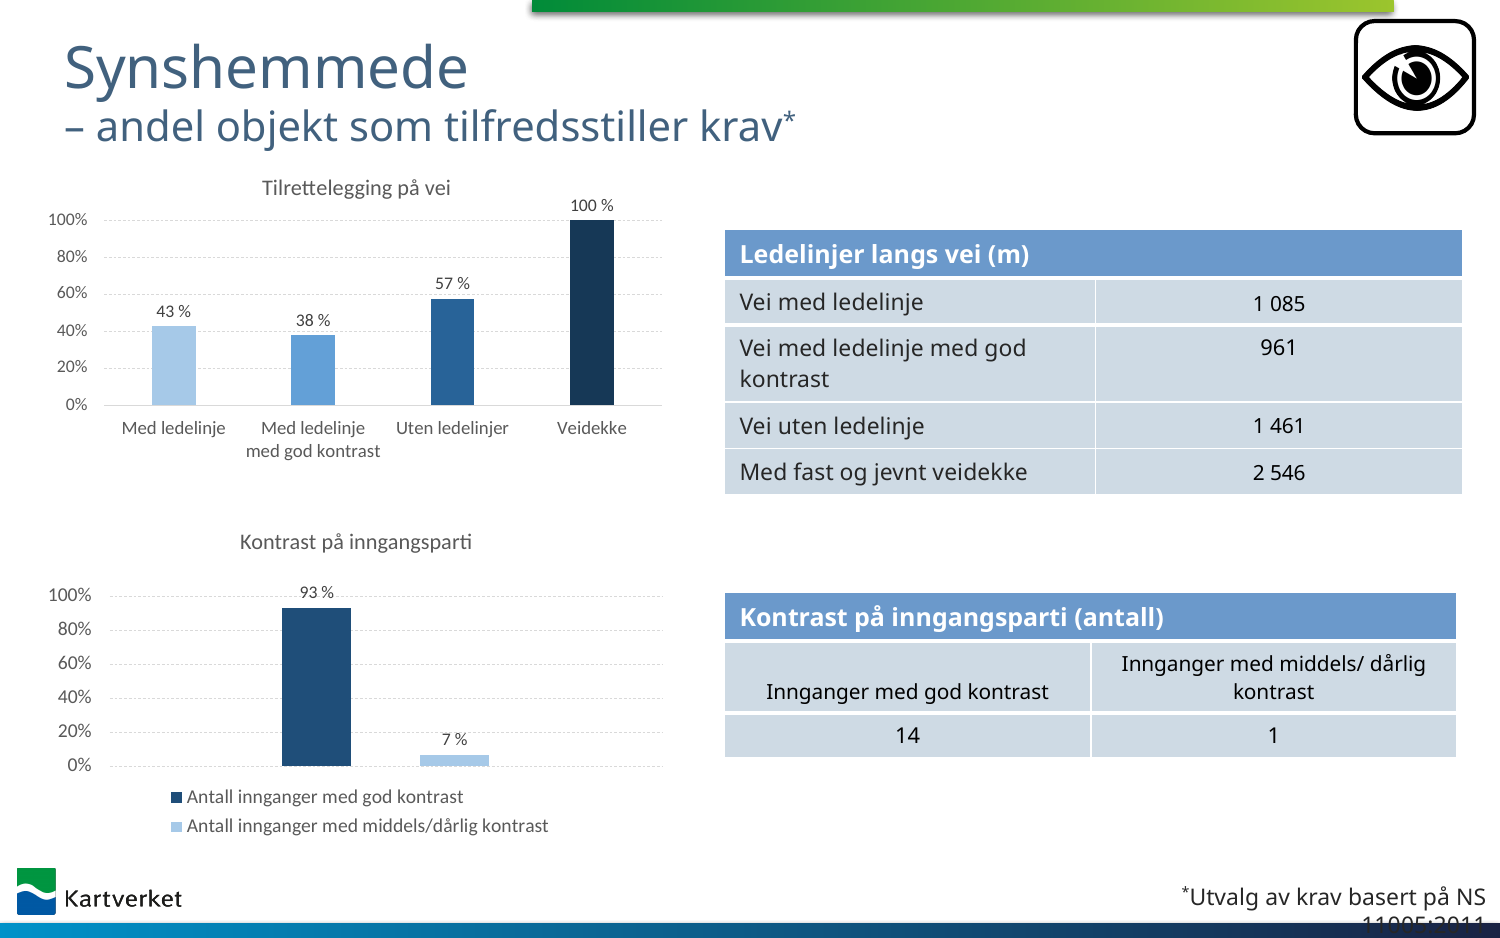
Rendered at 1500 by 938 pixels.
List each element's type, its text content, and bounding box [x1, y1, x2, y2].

text_box Synshemmede – andel objekt som tilfredsstiller krav* [49, 24, 1431, 158]
table_cell 14 [725, 715, 1090, 757]
picture [41, 520, 673, 846]
text_box *Utvalg av krav basert på NS 11005:2011 [1068, 873, 1500, 938]
table_cell Innganger med middels/ dårlig kontrast [1092, 643, 1456, 711]
table_cell Vei med ledelinje med god kontrast [725, 327, 1095, 401]
table_header Ledelinjer langs vei (m) [725, 230, 1462, 276]
table_cell 961 [1096, 327, 1462, 401]
table_cell Vei med ledelinje [725, 280, 1095, 323]
table_cell Med fast og jevnt veidekke [725, 449, 1095, 494]
table_cell Vei uten ledelinje [725, 403, 1095, 448]
table_cell 1 [1092, 715, 1456, 757]
table_cell 1 085 [1096, 280, 1462, 323]
table_cell 1 461 [1096, 403, 1462, 448]
table_cell Innganger med god kontrast [725, 643, 1090, 711]
picture [41, 166, 673, 492]
table_header Kontrast på inngangsparti (antall) [725, 593, 1456, 639]
table_cell 2 546 [1096, 449, 1462, 494]
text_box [1355, 20, 1475, 134]
